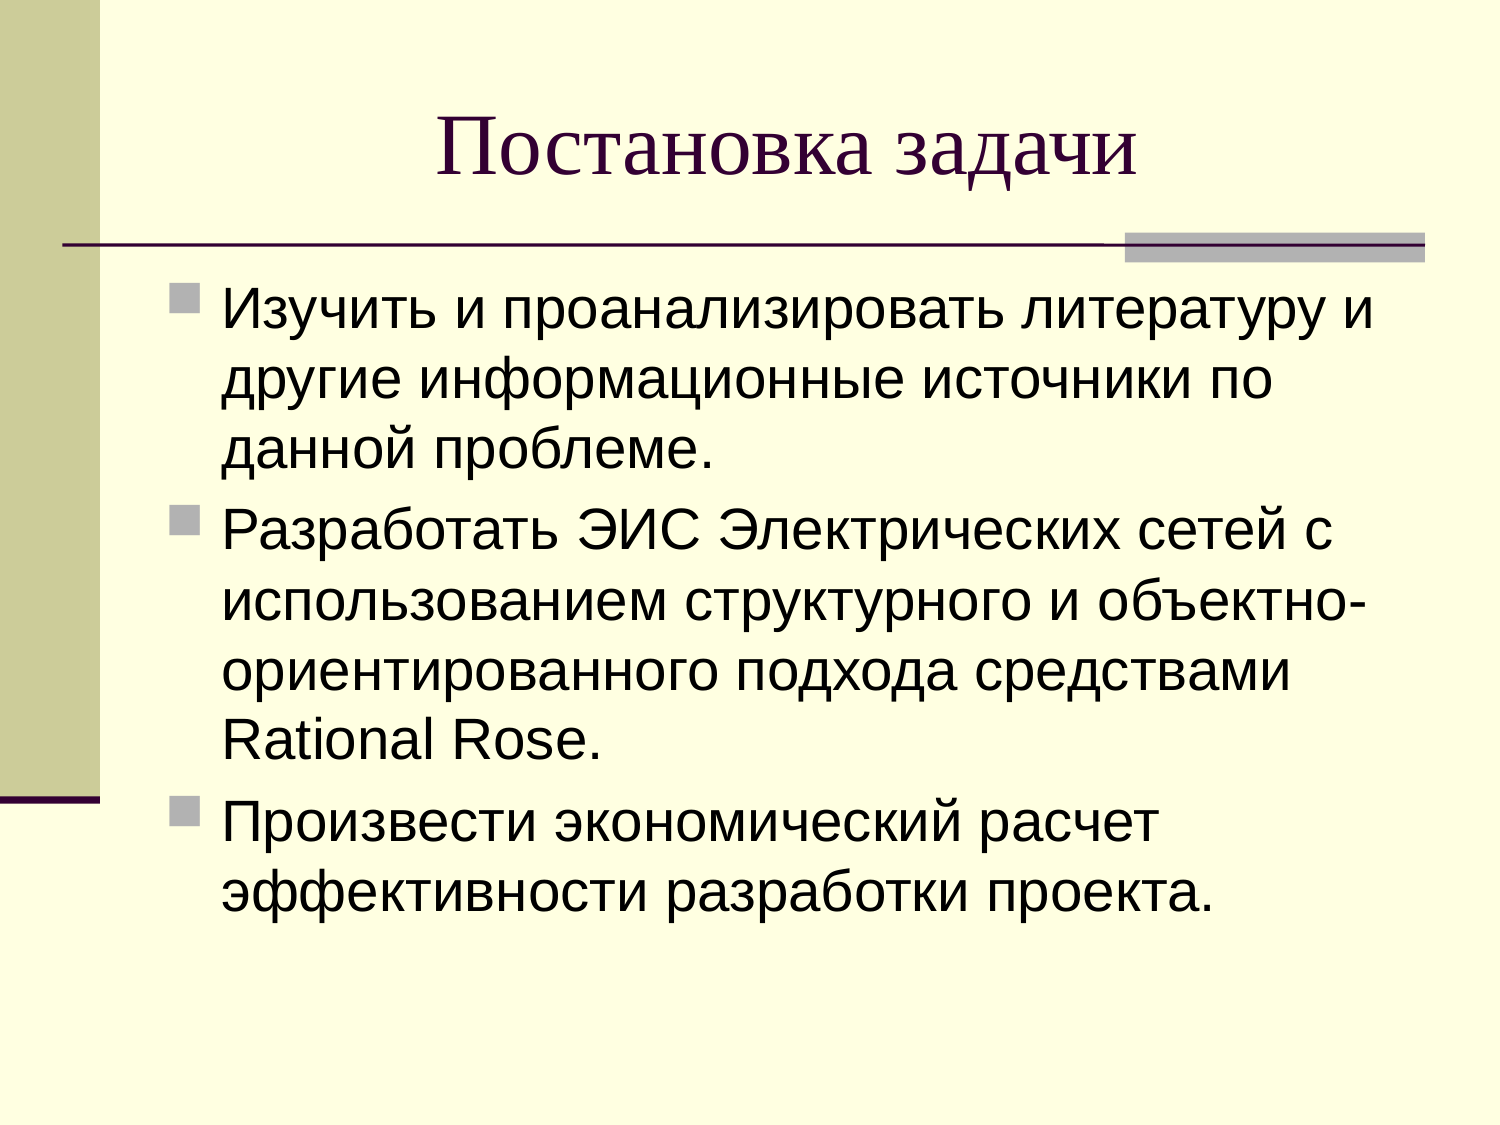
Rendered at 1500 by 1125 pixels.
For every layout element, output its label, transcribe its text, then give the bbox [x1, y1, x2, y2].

list Изучить и проанализировать литературу и другие информационные источники по данной проблеме. Разработать ЭИС Электрических сетей с использованием структурного и объектно-ориентированного подхода средствами Rational Rose. Произвести экономический расчет эффективности разработки проекта. [150, 262, 1425, 1006]
title Постановка задачи [150, 45, 1425, 234]
